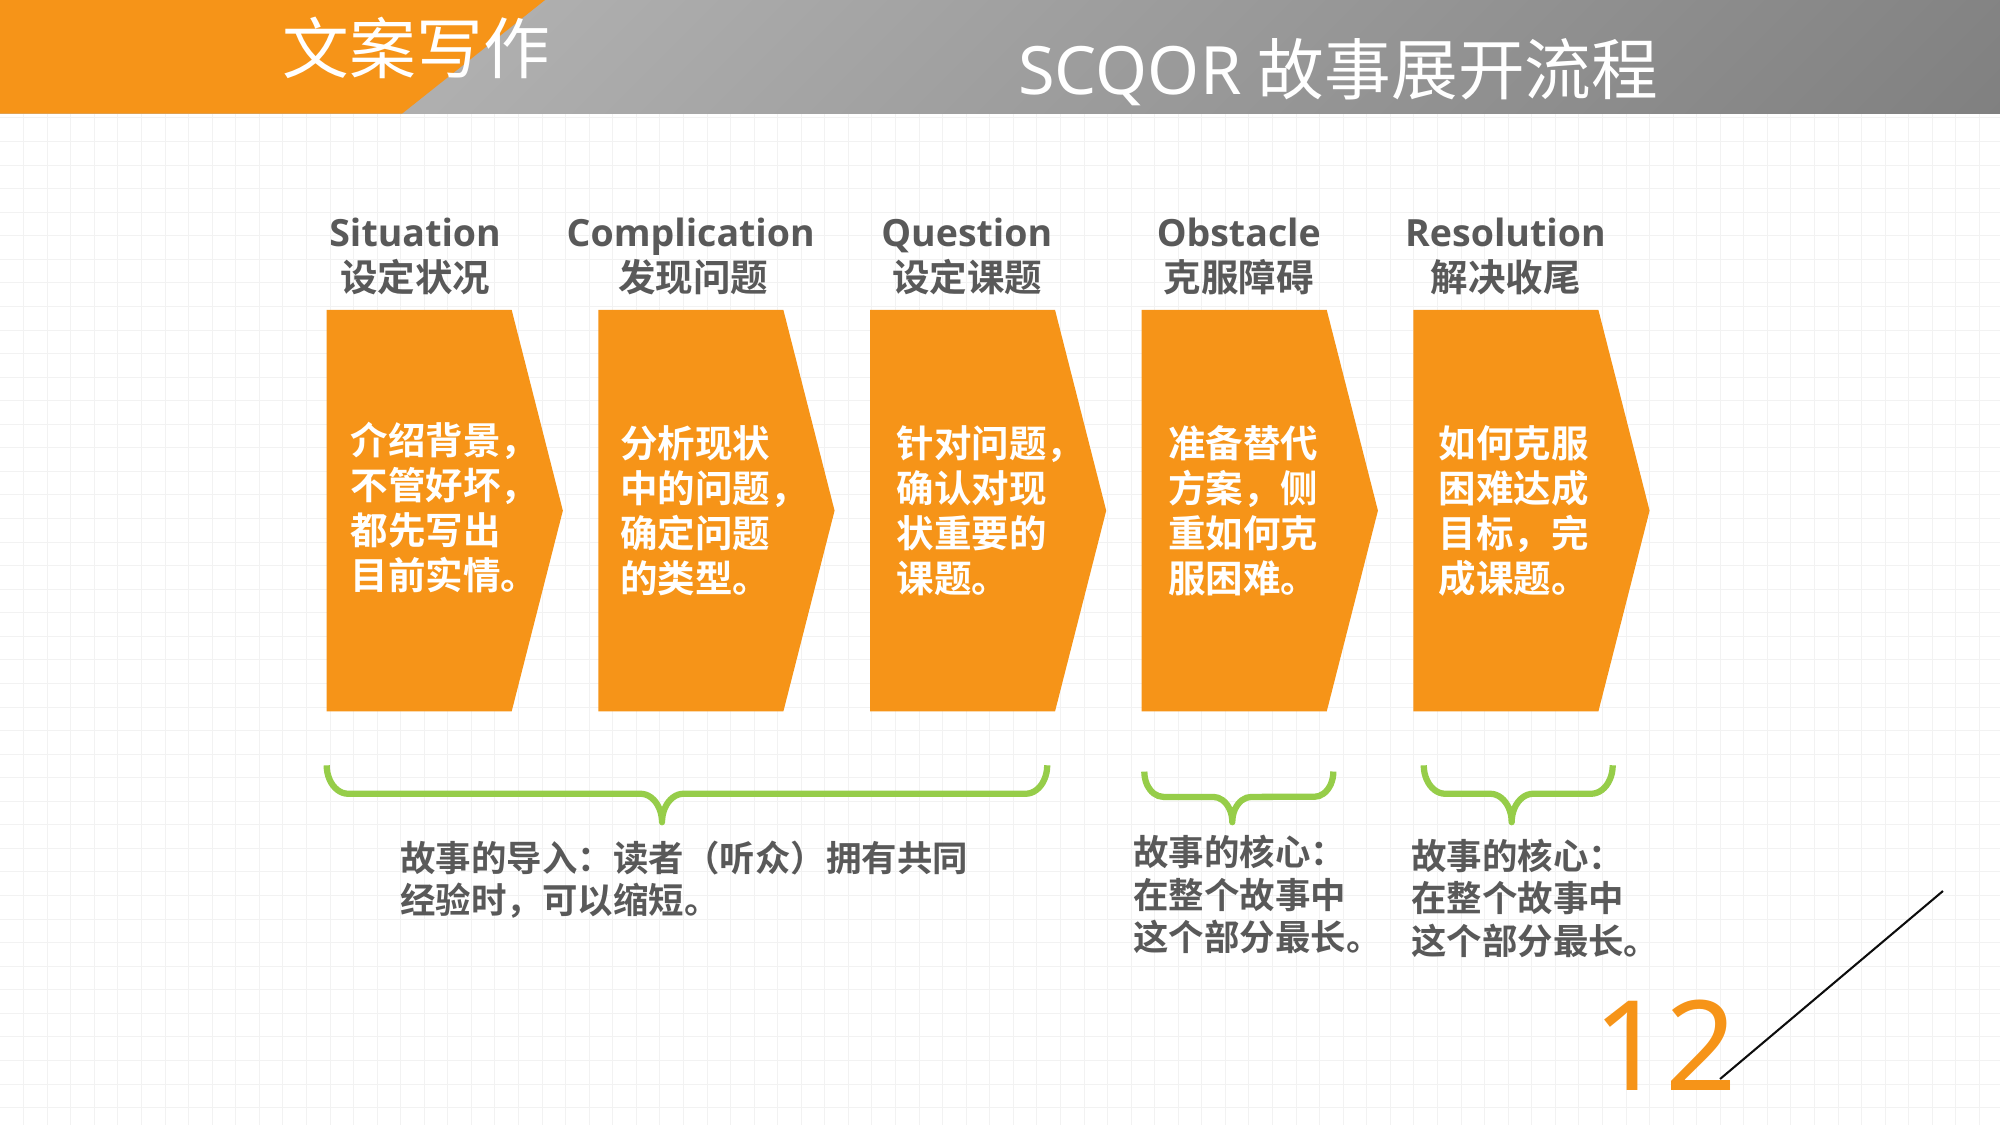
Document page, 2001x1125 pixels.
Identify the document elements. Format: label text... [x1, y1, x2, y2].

text_box [325, 765, 1048, 823]
text_box 分析现状中的问题，确定问题的类型。 [605, 412, 791, 608]
text_box [1422, 765, 1614, 823]
title SCQOR故事展开流程 [622, 21, 1674, 114]
text_box 介绍背景，不管好坏，都先写出目前实情。 [335, 409, 521, 605]
text_box Situation 设定状况 [307, 201, 523, 307]
text_box [1411, 307, 1652, 714]
text_box [1143, 771, 1335, 822]
text_box 故事的导入：读者（听众）拥有共同经验时，可以缩短。 [385, 828, 989, 929]
text_box 12 [1578, 958, 1780, 1124]
text_box 针对问题，确认对现状重要的课题。 [881, 412, 1067, 608]
text_box Resolution 解决收尾 [1387, 201, 1624, 307]
text_box 文案写作 [268, 0, 634, 95]
text_box Obstacle 克服障碍 [1131, 201, 1347, 307]
text_box 故事的核心：在整个故事中这个部分最长。 [1396, 826, 1650, 969]
text_box Complication 发现问题 [551, 201, 835, 307]
text_box 如何克服困难达成目标，完成课题。 [1423, 412, 1624, 608]
text_box [596, 307, 837, 714]
text_box [867, 307, 1109, 714]
text_box Question 设定课题 [859, 201, 1075, 307]
text_box [1139, 307, 1380, 714]
text_box 故事的核心：在整个故事中这个部分最长。 [1118, 822, 1388, 966]
text_box 准备替代方案，侧重如何克服困难。 [1153, 412, 1341, 607]
text_box [324, 307, 565, 714]
